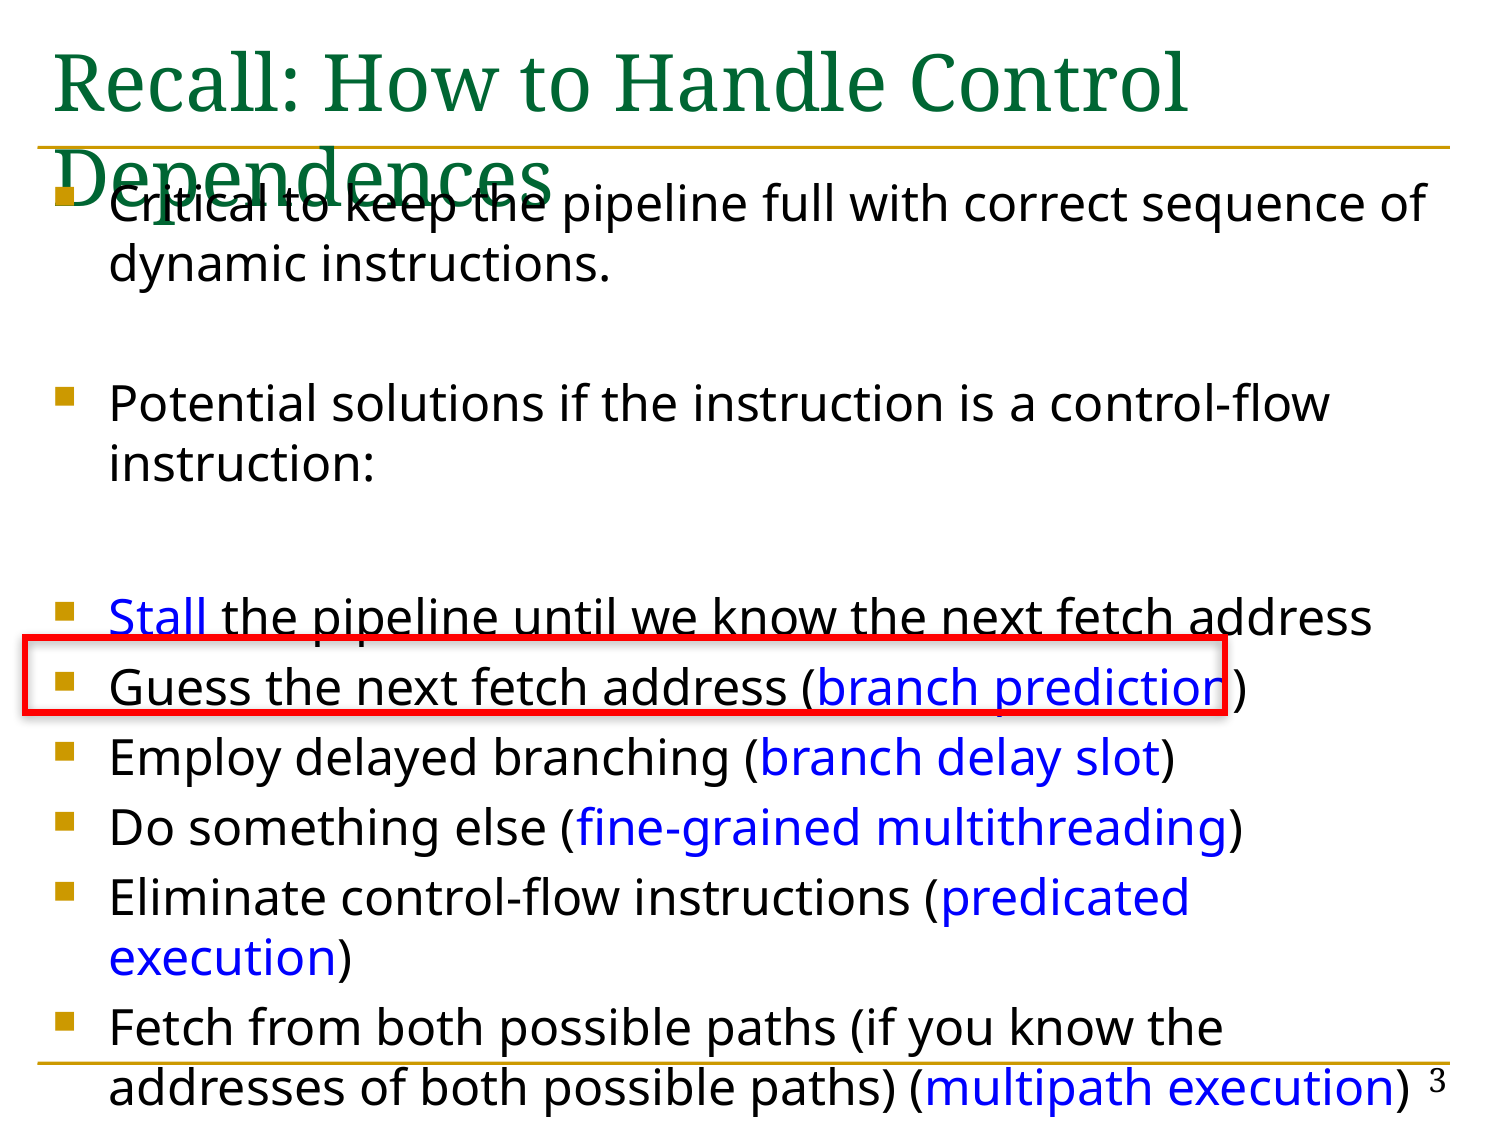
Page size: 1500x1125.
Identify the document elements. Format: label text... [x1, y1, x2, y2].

slide_number 3 [1111, 1036, 1462, 1112]
list Critical to keep the pipeline full with correct sequence of dynamic instructions. Potential solutions if the instruction is a control-flow instruction: Stall the pipeline until we know the next fetch address Guess the next fetch address (branch prediction) Employ delayed branching (branch delay slot) Do something else (fine-grained multithreading) Eliminate control-flow instructions (predicated execution) Fetch from both possible paths (if you know the addresses of both possible paths) (multipath execution) [37, 163, 1450, 1016]
text_box [37, 640, 1228, 721]
text_box [24, 637, 1225, 713]
title Recall: How to Handle Control Dependences [37, 24, 1500, 200]
